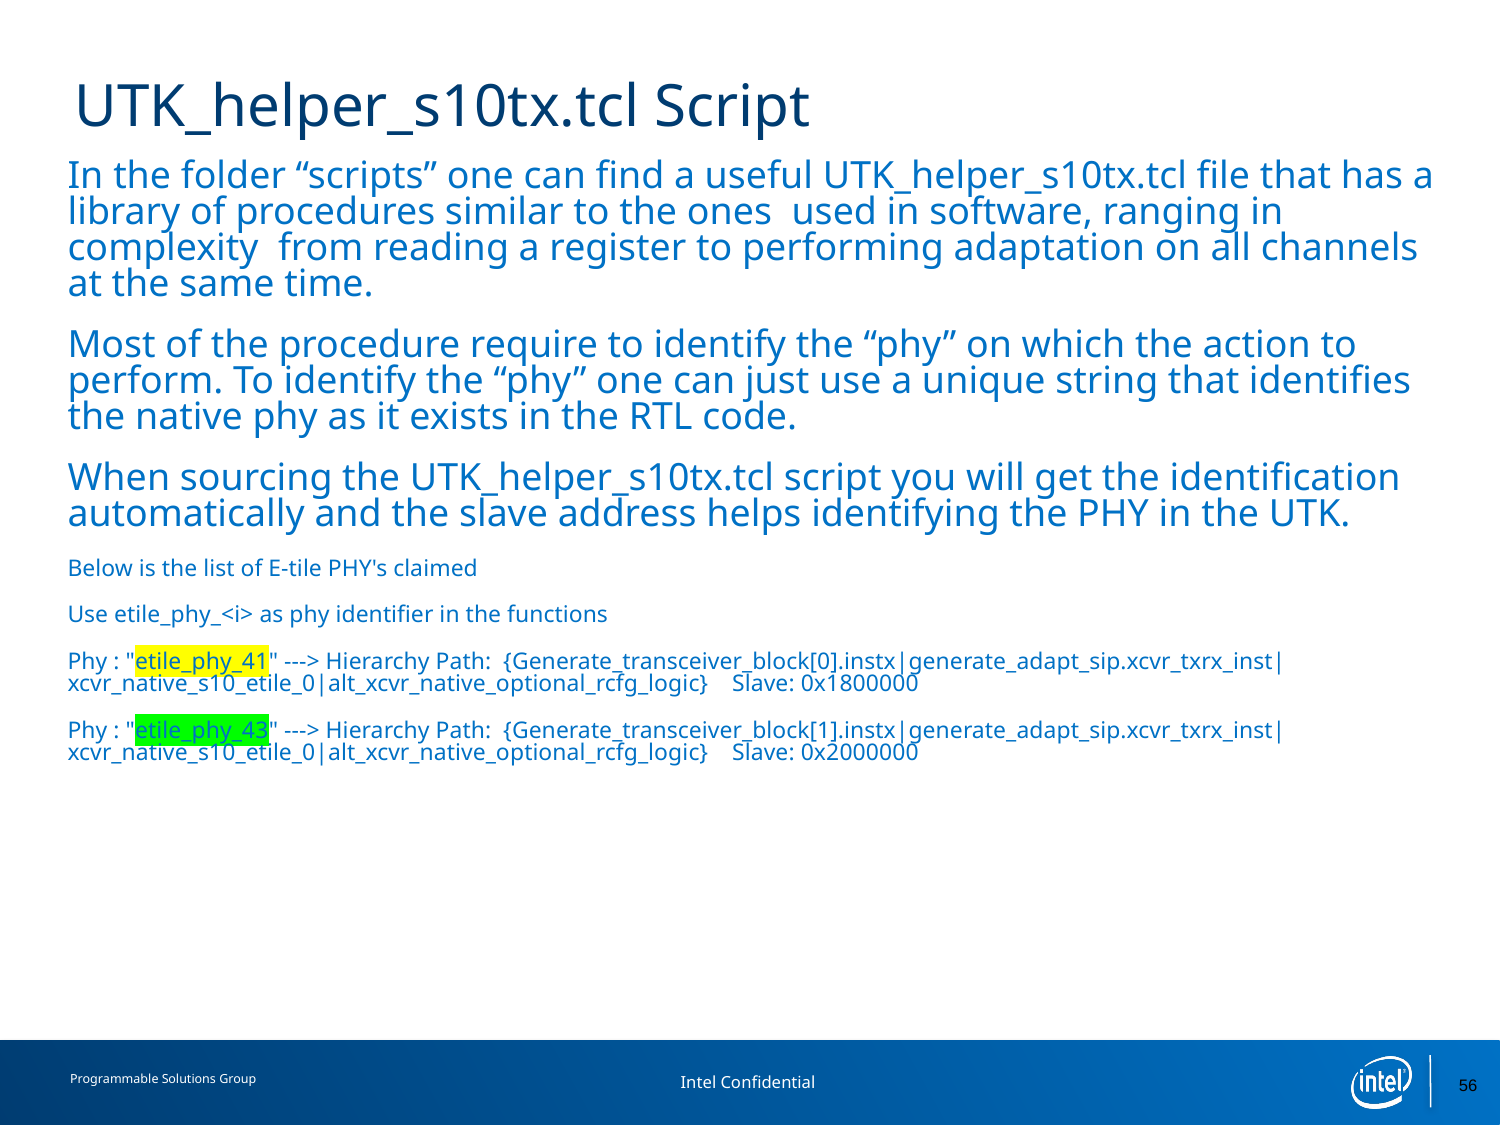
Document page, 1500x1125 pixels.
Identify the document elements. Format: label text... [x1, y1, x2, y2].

slide_number 56 [1127, 1055, 1478, 1116]
title UTK_helper_s10tx.tcl Script [74, 67, 1425, 159]
list In the folder “scripts” one can find a useful UTK_helper_s10tx.tcl file that has a library of procedures similar to the ones used in software, ranging in complexity from reading a register to performing adaptation on all channels at the same time. Most of the procedure require to identify the “phy” on which the action to perform. To identify the “phy” one can just use a unique string that identifies the native phy as it exists in the RTL code. When sourcing the UTK_helper_s10tx.tcl script you will get the identification automatically and the slave address helps identifying the PHY in the UTK. Below is the list of E-tile PHY's claimed Use etile_phy_<i> as phy identifier in the functions Phy : "etile_phy_41" ---> Hierarchy Path: {Generate_transceiver_block[0].instx|generate_adapt_sip.xcvr_txrx_inst|xcvr_native_s10_etile_0|alt_xcvr_native_optional_rcfg_logic} Slave: 0x1800000 Phy : "etile_phy_43" ---> Hierarchy Path: {Generate_transceiver_block[1].instx|generate_adapt_sip.xcvr_txrx_inst|xcvr_native_s10_etile_0|alt_xcvr_native_optional_rcfg_logic} Slave: 0x2000000 [67, 159, 1463, 1033]
